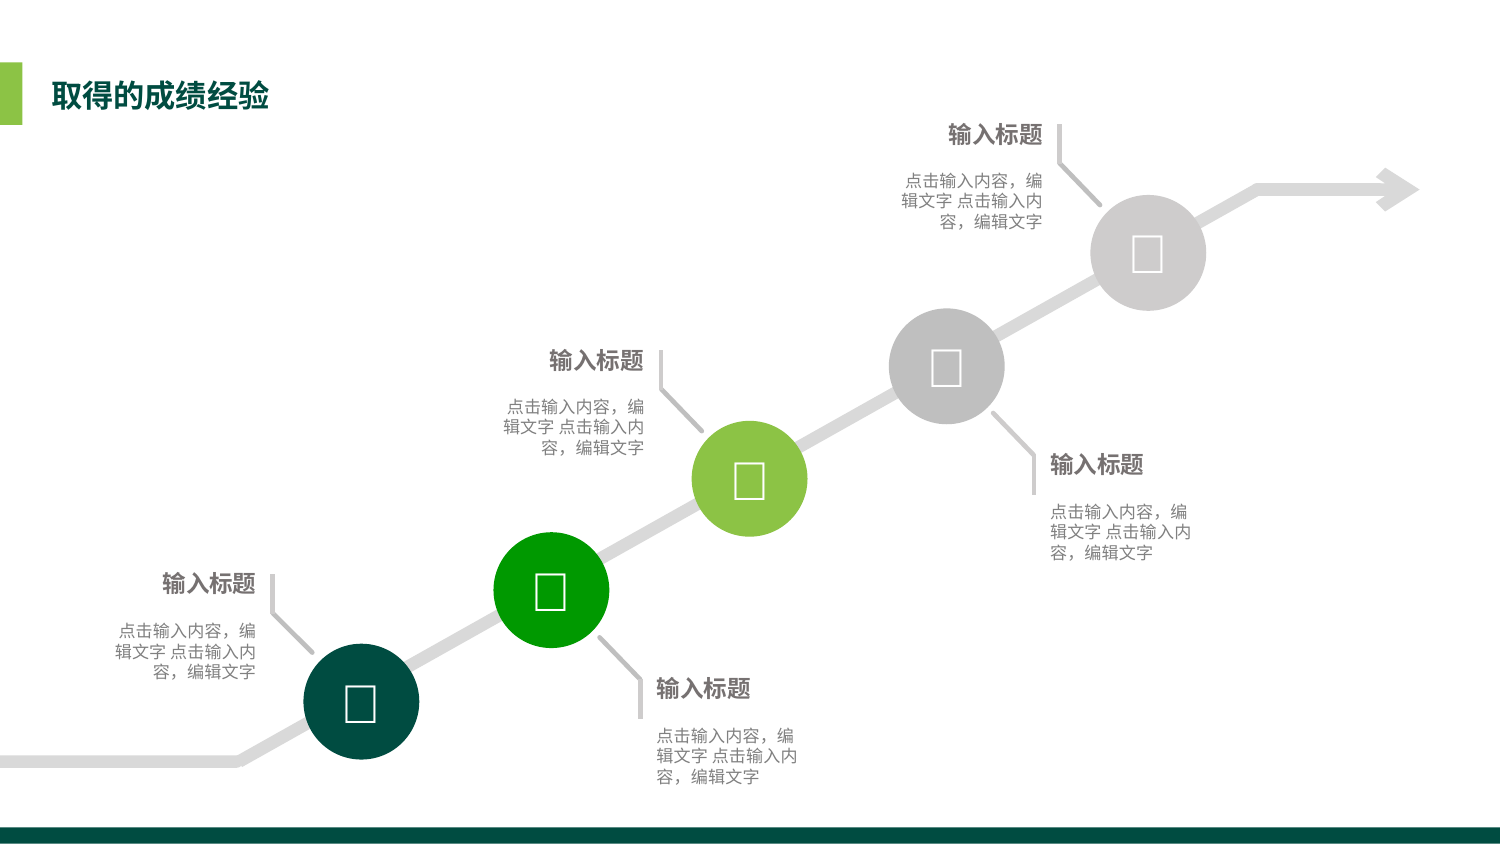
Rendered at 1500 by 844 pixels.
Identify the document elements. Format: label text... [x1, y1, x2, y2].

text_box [599, 637, 641, 680]
text_box 点击输入内容，编辑文字 点击输入内容，编辑文字 [92, 613, 238, 690]
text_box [238, 189, 1258, 762]
text_box 取得的成绩经验 [36, 69, 367, 122]
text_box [993, 413, 1034, 455]
text_box 点击输入内容，编辑文字 点击输入内容，编辑文字 [641, 762, 821, 795]
text_box [0, 61, 23, 126]
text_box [1059, 163, 1101, 206]
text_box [661, 389, 702, 432]
text_box 输入标题 [879, 112, 1058, 156]
text_box [0, 826, 1500, 844]
text_box 点击输入内容，编辑文字 点击输入内容，编辑文字 [879, 162, 1058, 189]
text_box 输入标题 [92, 561, 238, 605]
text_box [273, 613, 313, 653]
